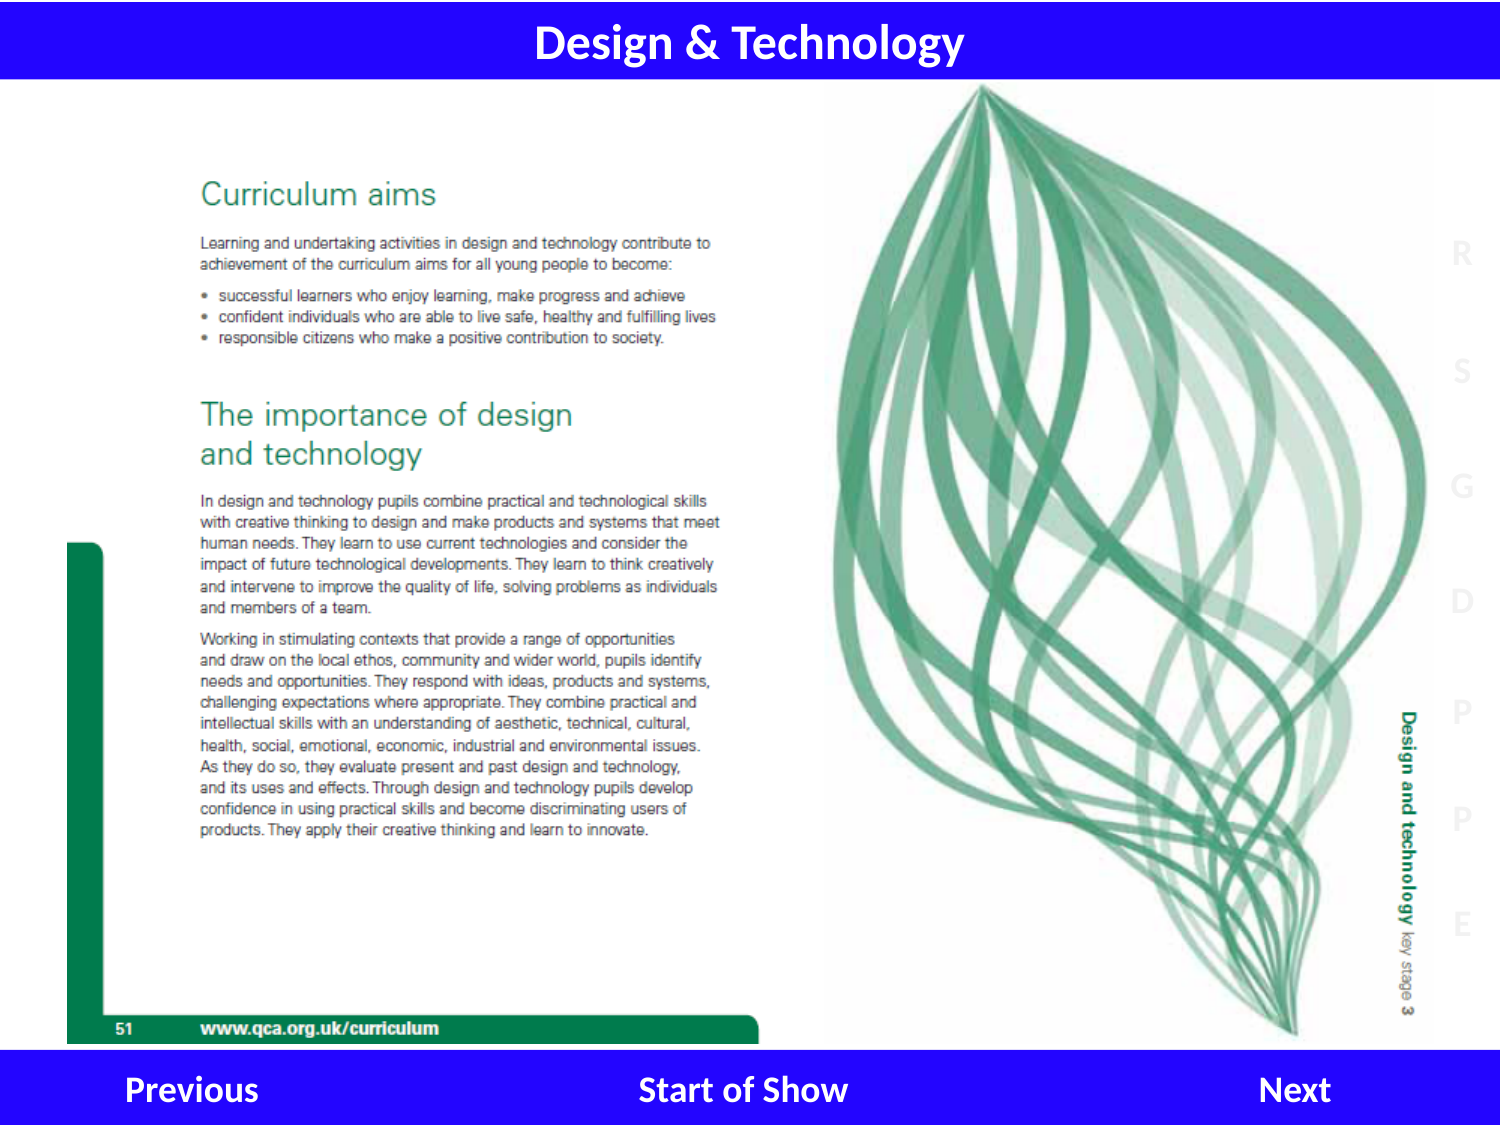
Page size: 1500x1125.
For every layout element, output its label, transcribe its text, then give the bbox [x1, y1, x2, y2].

picture [67, 81, 1434, 1045]
text_box Design & Technology [0, 2, 1500, 73]
text_box Previous [15, 1061, 369, 1114]
text_box [0, 1048, 1500, 1125]
text_box Start of Show [384, 1061, 1103, 1114]
text_box [0, 73, 1500, 81]
text_box Next [1118, 1061, 1472, 1114]
